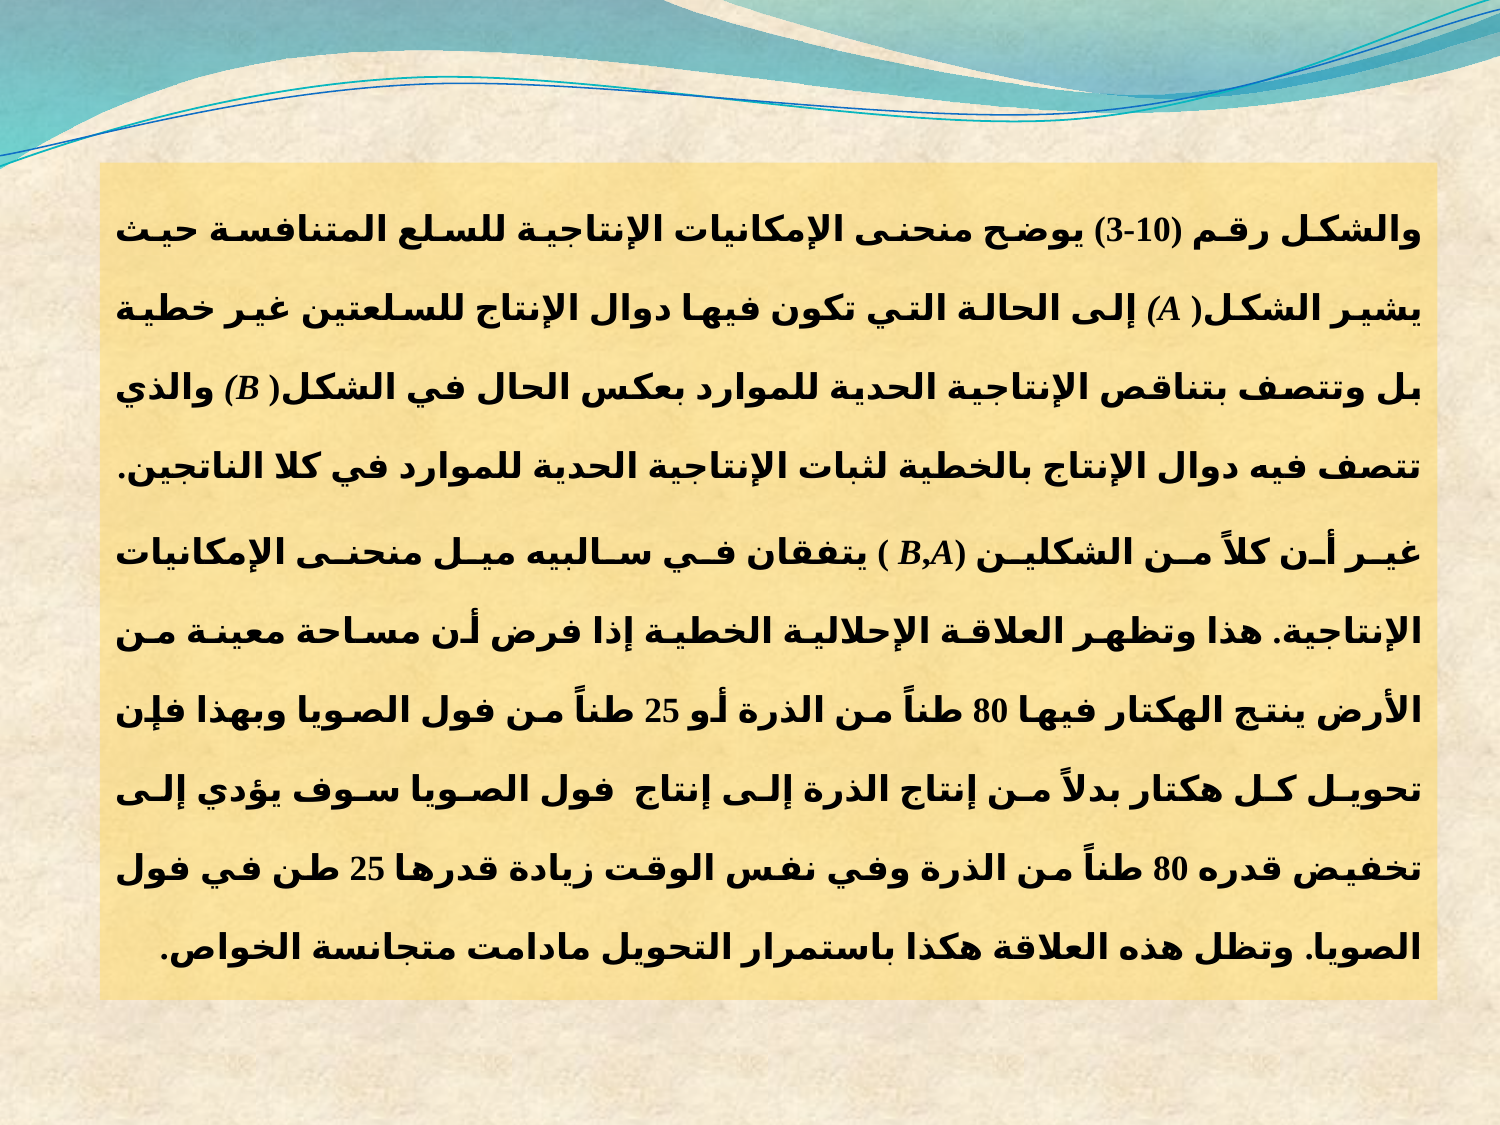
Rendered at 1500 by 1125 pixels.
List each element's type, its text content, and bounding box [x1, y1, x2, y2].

list والشكل رقم (10-3) يوضح منحنى الإمكانيات الإنتاجية للسلع المتنافسة حيث يشير الشكل( A) إلى الحالة التي تكون فيها دوال الإنتاج للسلعتين غير خطية بل وتتصف بتناقص الإنتاجية الحدية للموارد بعكس الحال في الشكل( B) والذي تتصف فيه دوال الإنتاج بالخطية لثبات الإنتاجية الحدية للموارد في كلا الناتجين. غير أن كلاً من الشكلين (B,A ) يتفقان في سالبيه ميل منحنى الإمكانيات الإنتاجية. هذا وتظهر العلاقة الإحلالية الخطية إذا فرض أن مساحة معينة من الأرض ينتج الهكتار فيها 80 طناً من الذرة أو 25 طناً من فول الصويا وبهذا فإن تحويل كل هكتار بدلاً من إنتاج الذرة إلى إنتاج فول الصويا سوف يؤدي إلى تخفيض قدره 80 طناً من الذرة وفي نفس الوقت زيادة قدرها 25 طن في فول الصويا. وتظل هذه العلاقة هكذا باستمرار التحويل مادامت متجانسة الخواص. [99, 162, 1438, 1000]
